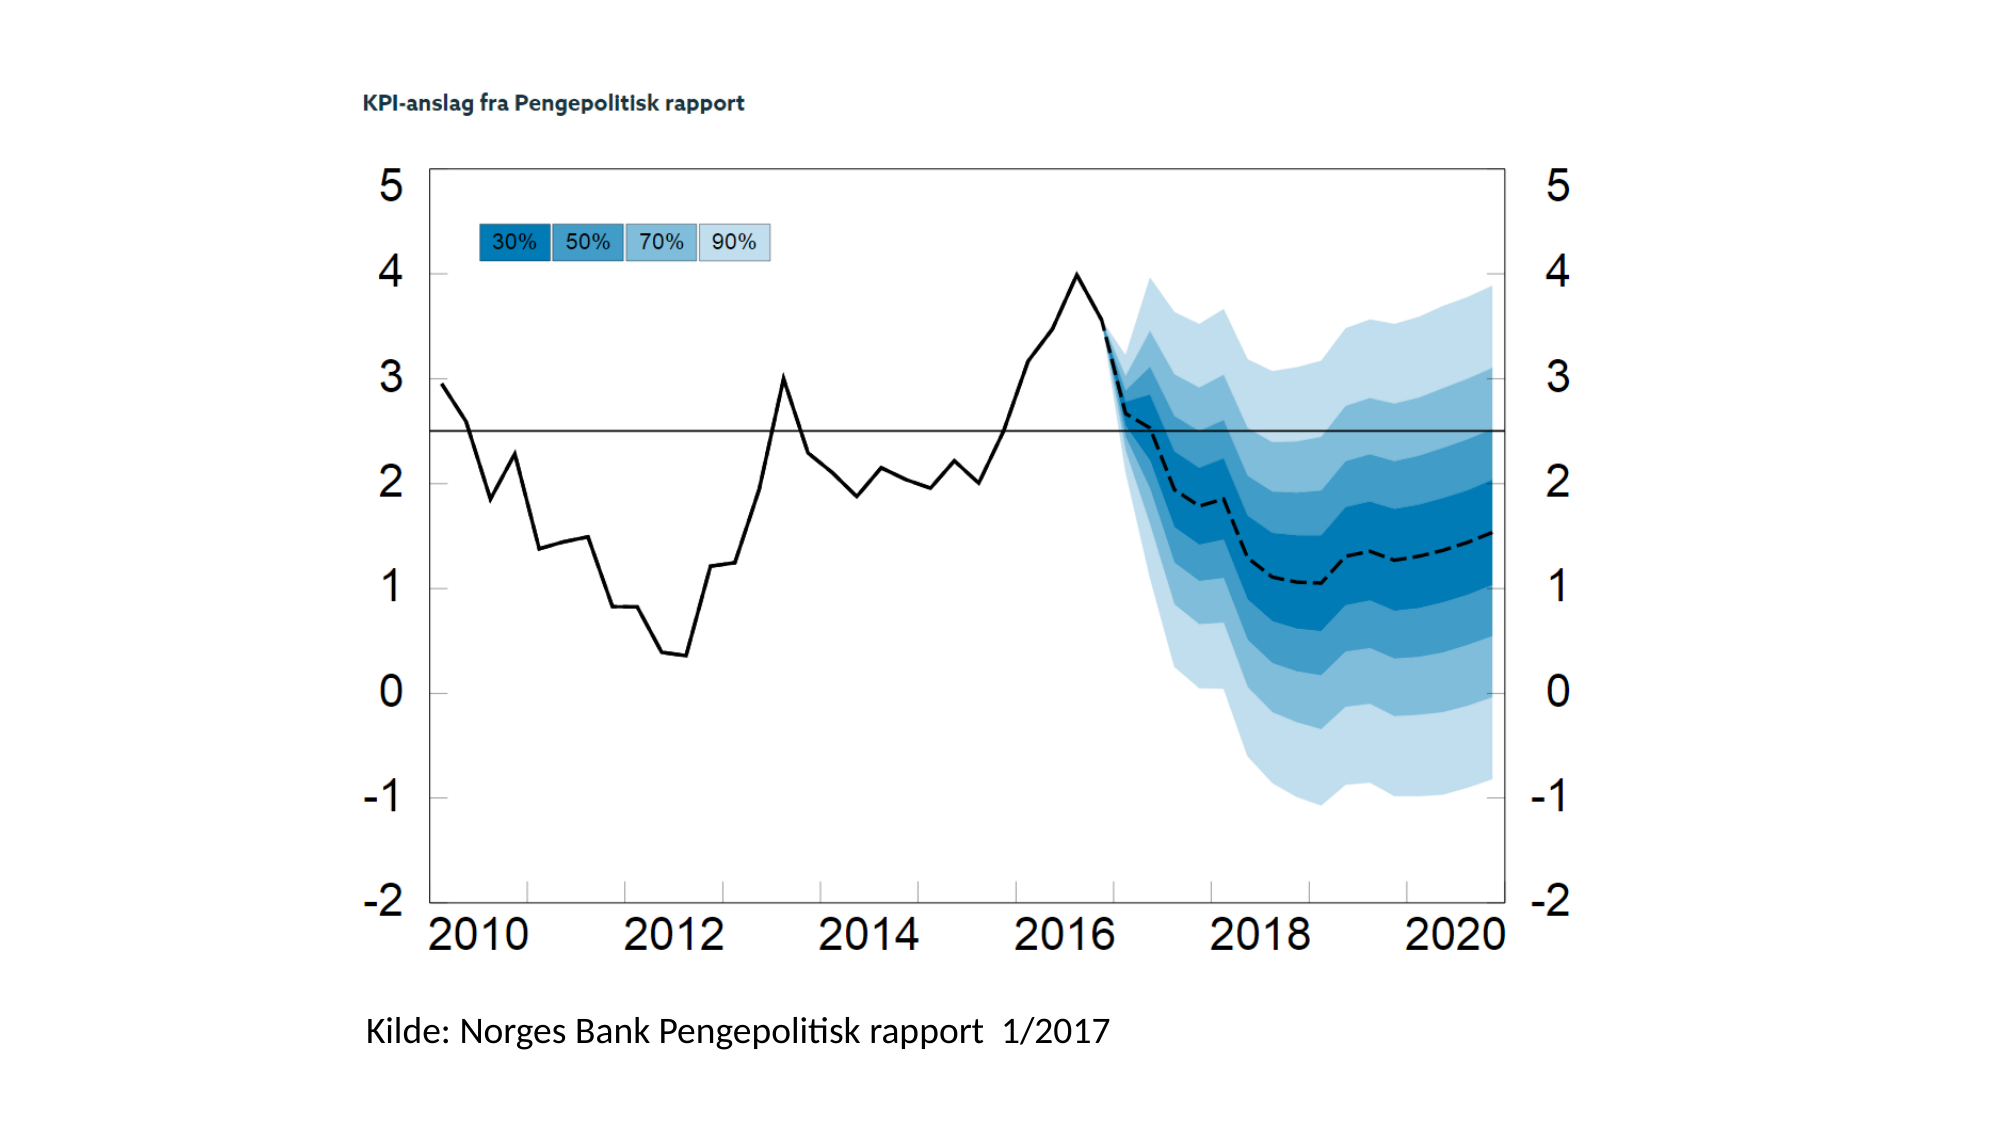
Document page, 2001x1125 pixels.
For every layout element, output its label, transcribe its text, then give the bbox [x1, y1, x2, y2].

text_box Kilde: Norges Bank Pengepolitisk rapport 1/2017 [351, 999, 1135, 1059]
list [346, 67, 1585, 999]
